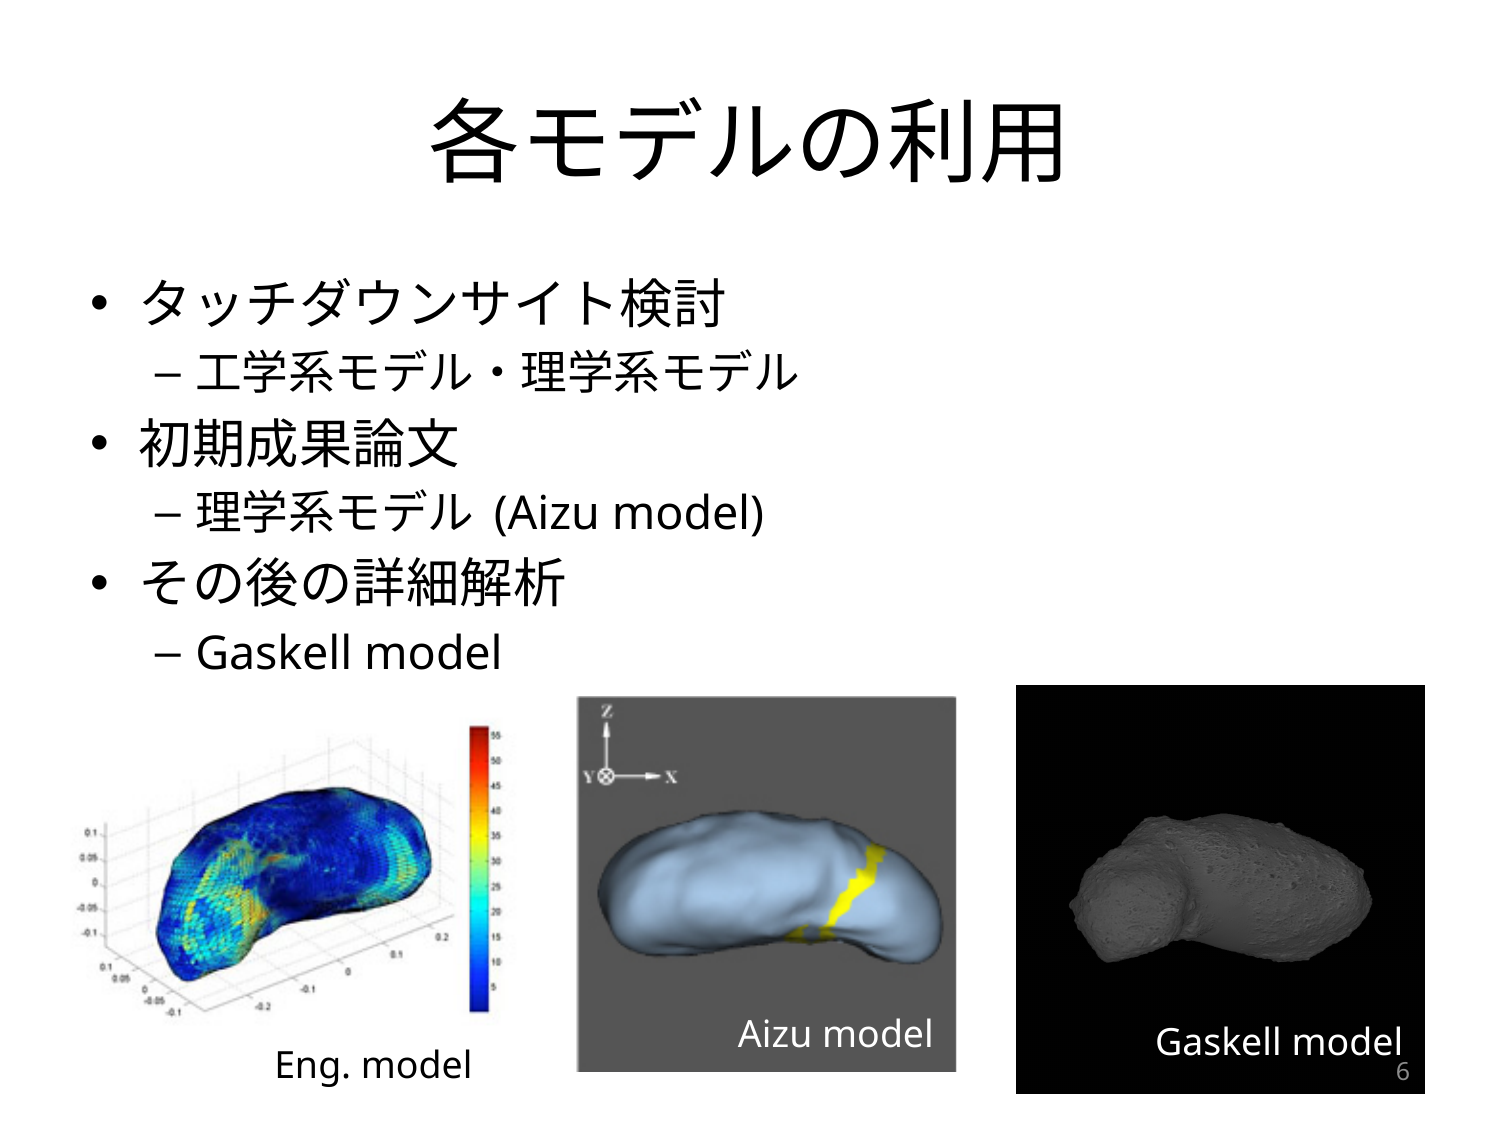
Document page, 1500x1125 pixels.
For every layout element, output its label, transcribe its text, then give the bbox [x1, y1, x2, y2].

picture [40, 688, 540, 1064]
text_box Eng. model [259, 1072, 488, 1094]
picture [572, 695, 957, 1072]
title 各モデルの利用 [75, 45, 1425, 233]
picture [1016, 685, 1426, 1095]
list タッチダウンサイト検討 工学系モデル・理学系モデル 初期成果論文 理学系モデル (Aizu model) その後の詳細解析 Gaskell model [75, 262, 1425, 689]
